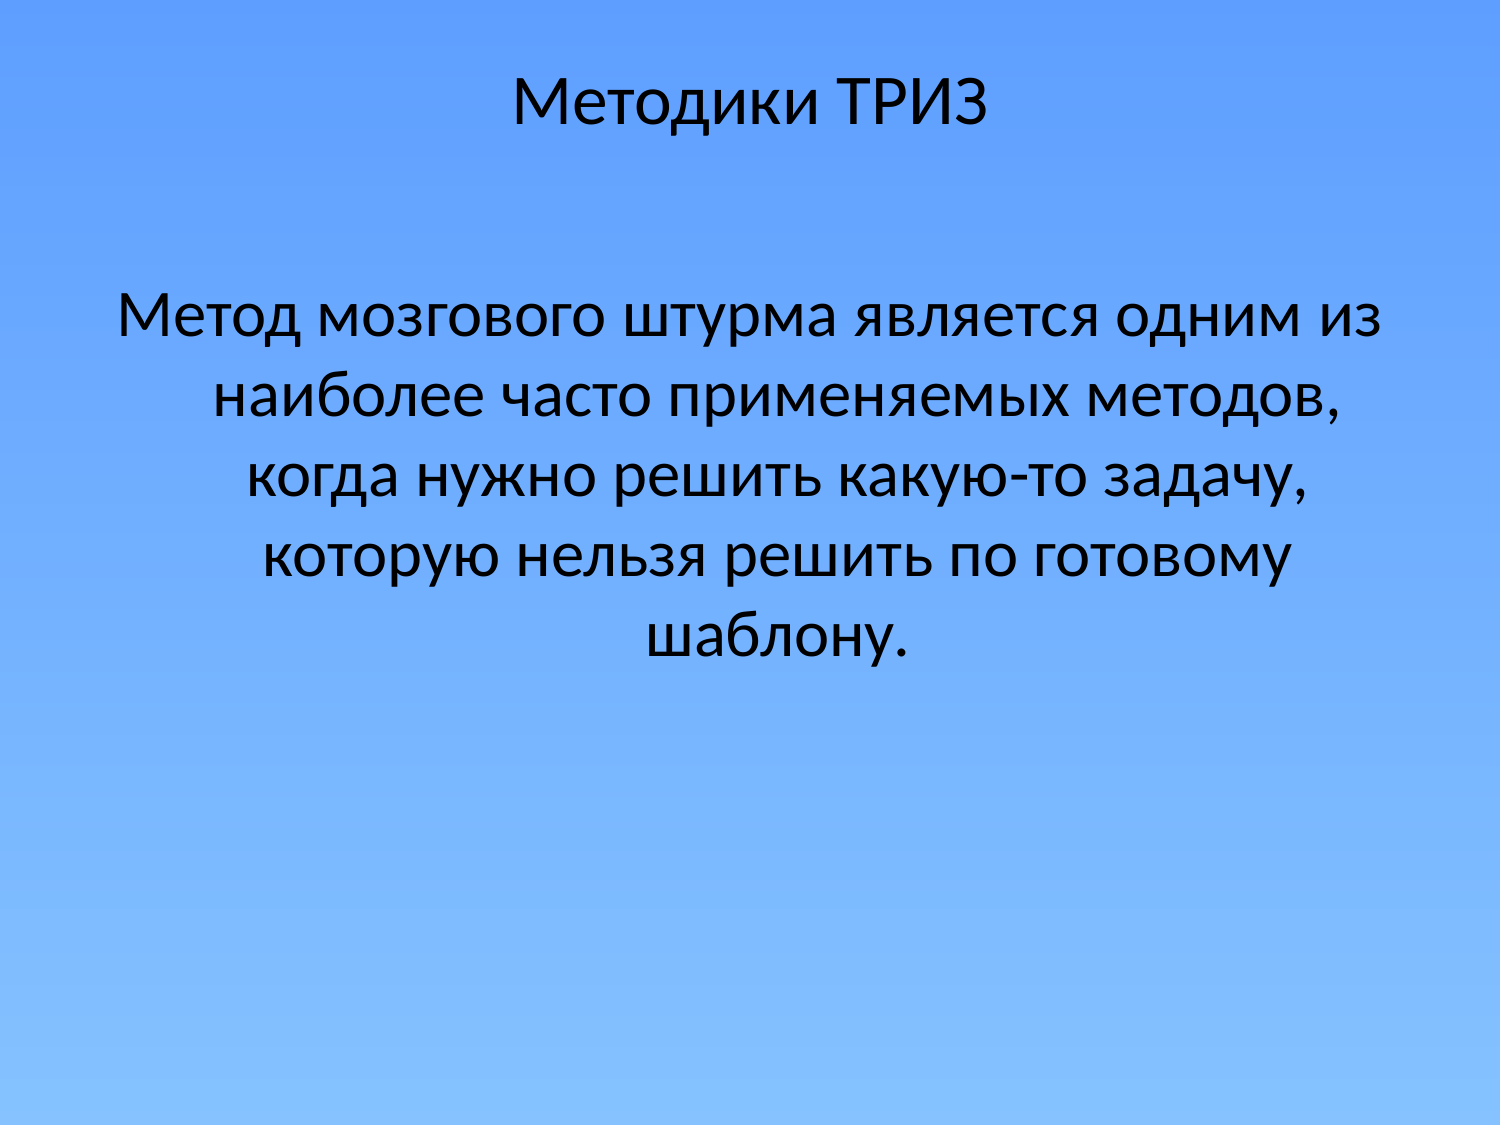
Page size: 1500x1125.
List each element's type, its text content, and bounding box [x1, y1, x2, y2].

title Методики ТРИЗ [75, 45, 1425, 233]
list Метод мозгового штурма является одним из наиболее часто применяемых методов, когда нужно решить какую-то задачу, которую нельзя решить по готовому шаблону. [75, 262, 1425, 1005]
